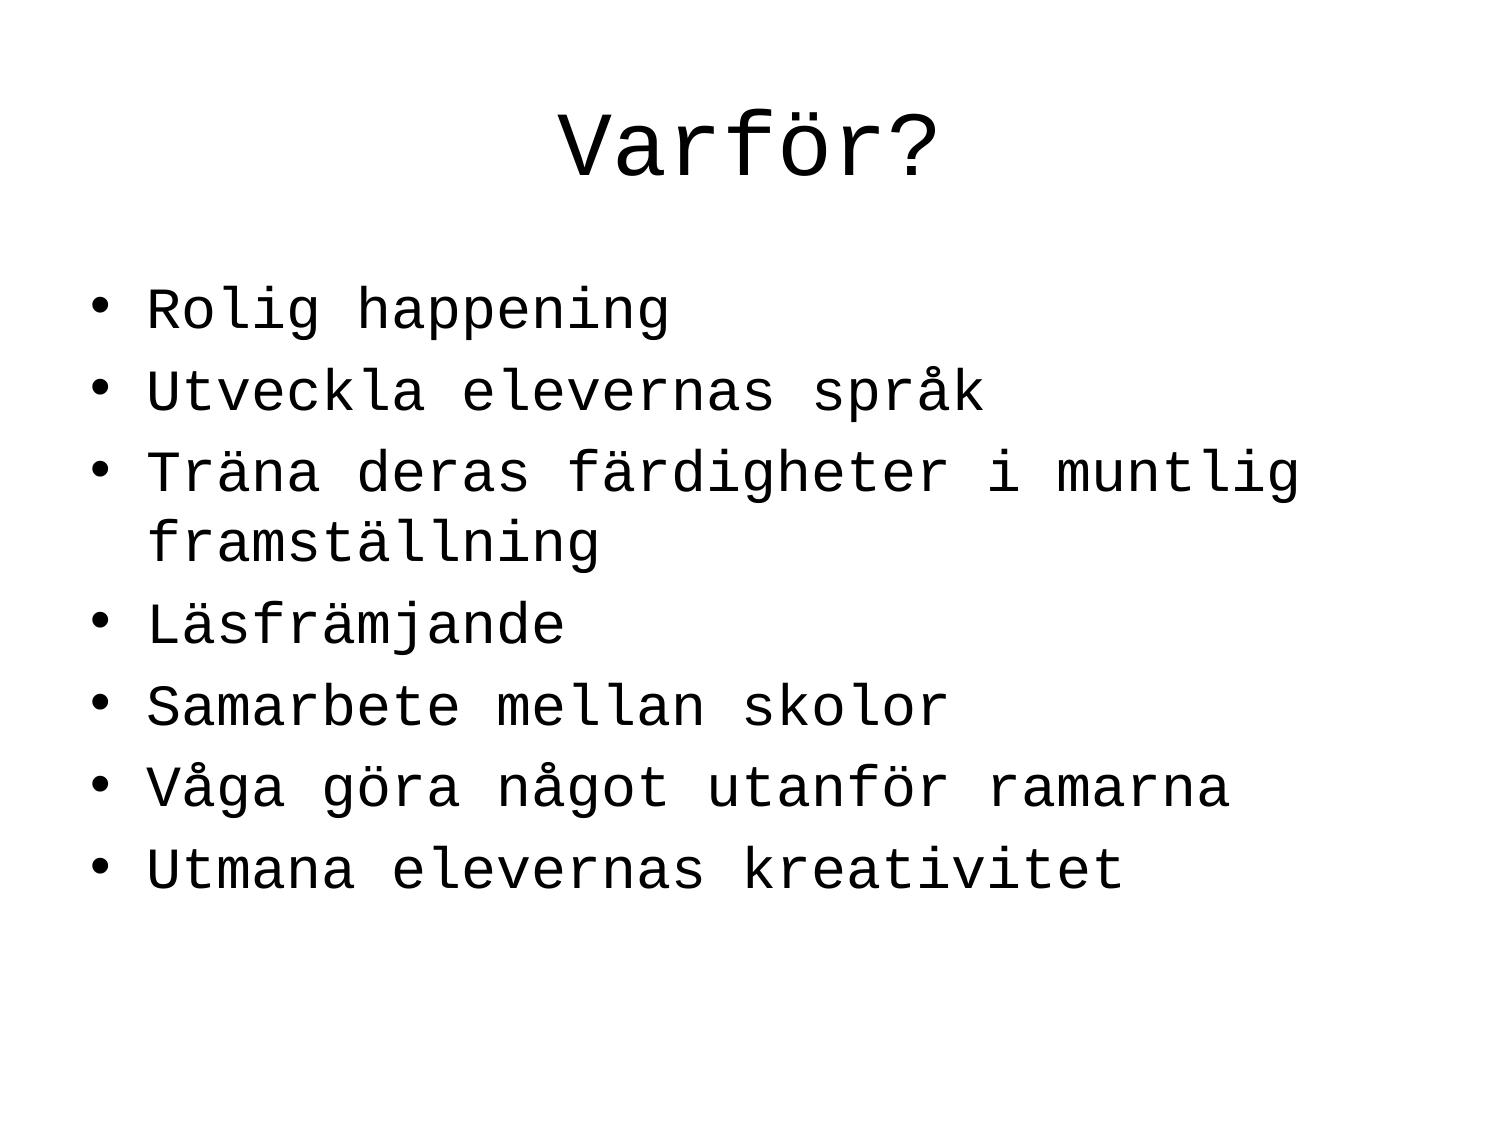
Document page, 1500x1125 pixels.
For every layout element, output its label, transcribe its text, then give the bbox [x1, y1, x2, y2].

title Varför? [74, 44, 1426, 233]
list Rolig happening Utveckla elevernas språk Träna deras färdigheter i muntlig framställning Läsfrämjande Samarbete mellan skolor Våga göra något utanför ramarna Utmana elevernas kreativitet [74, 262, 1426, 1006]
